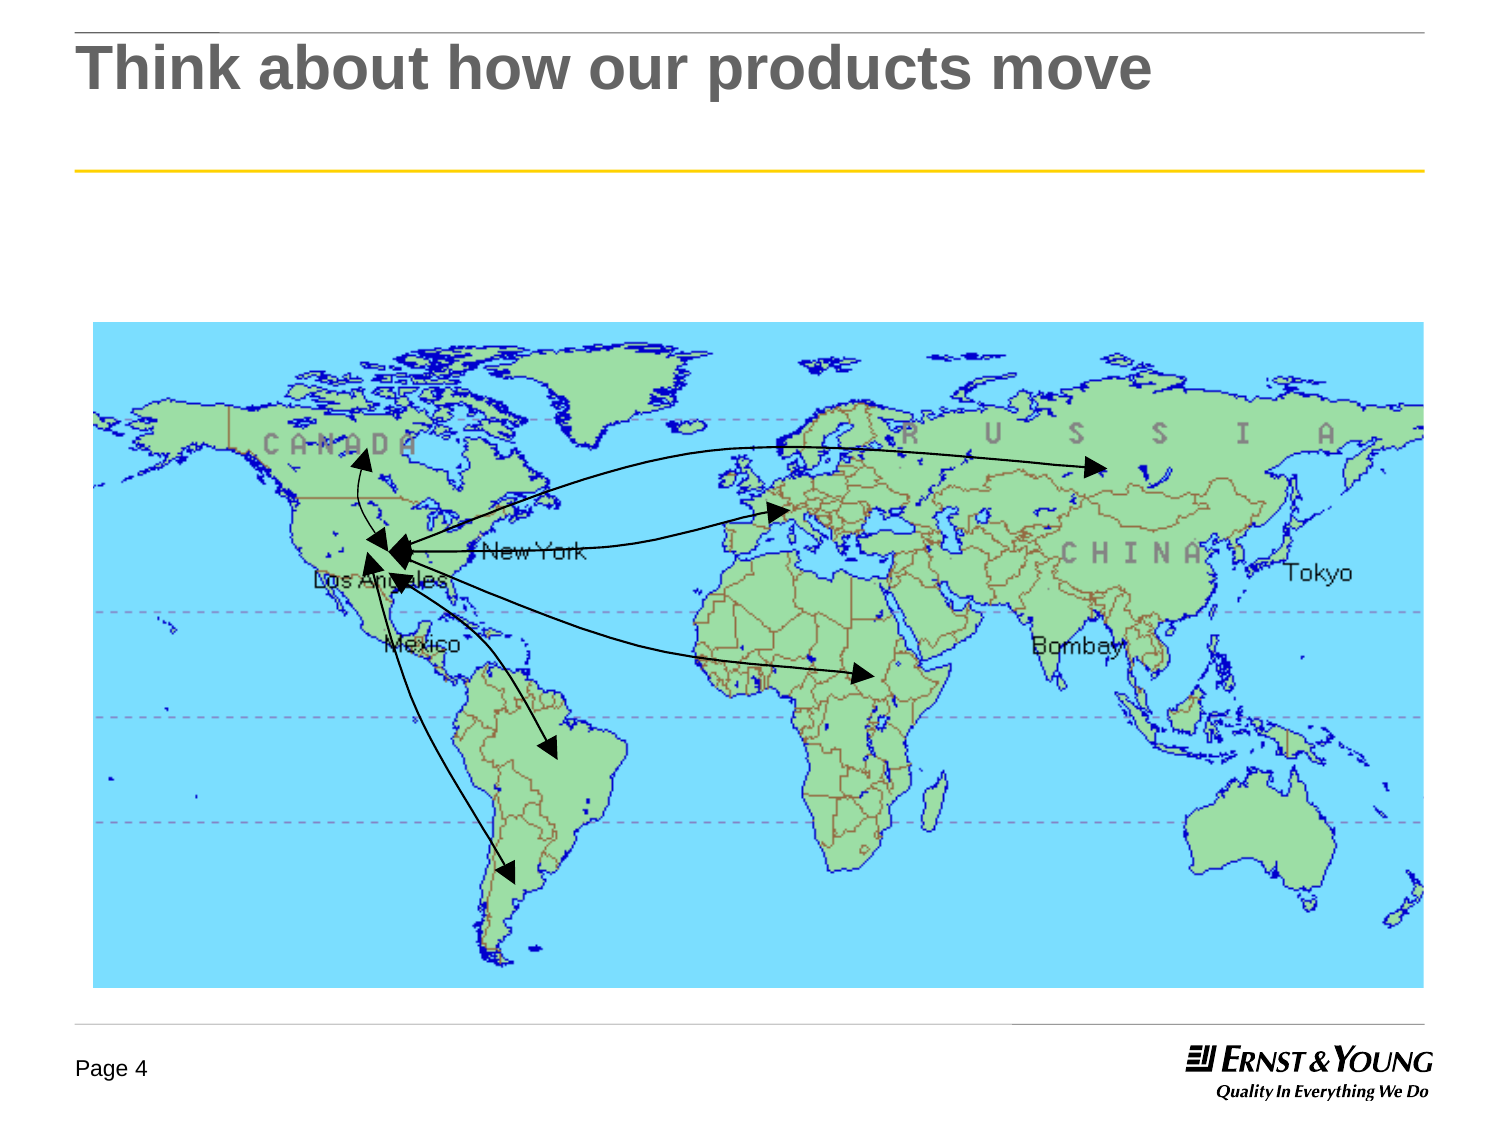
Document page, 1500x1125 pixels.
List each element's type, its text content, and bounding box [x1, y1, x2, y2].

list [49, 187, 1426, 988]
title Think about how our products move [74, 32, 1426, 175]
